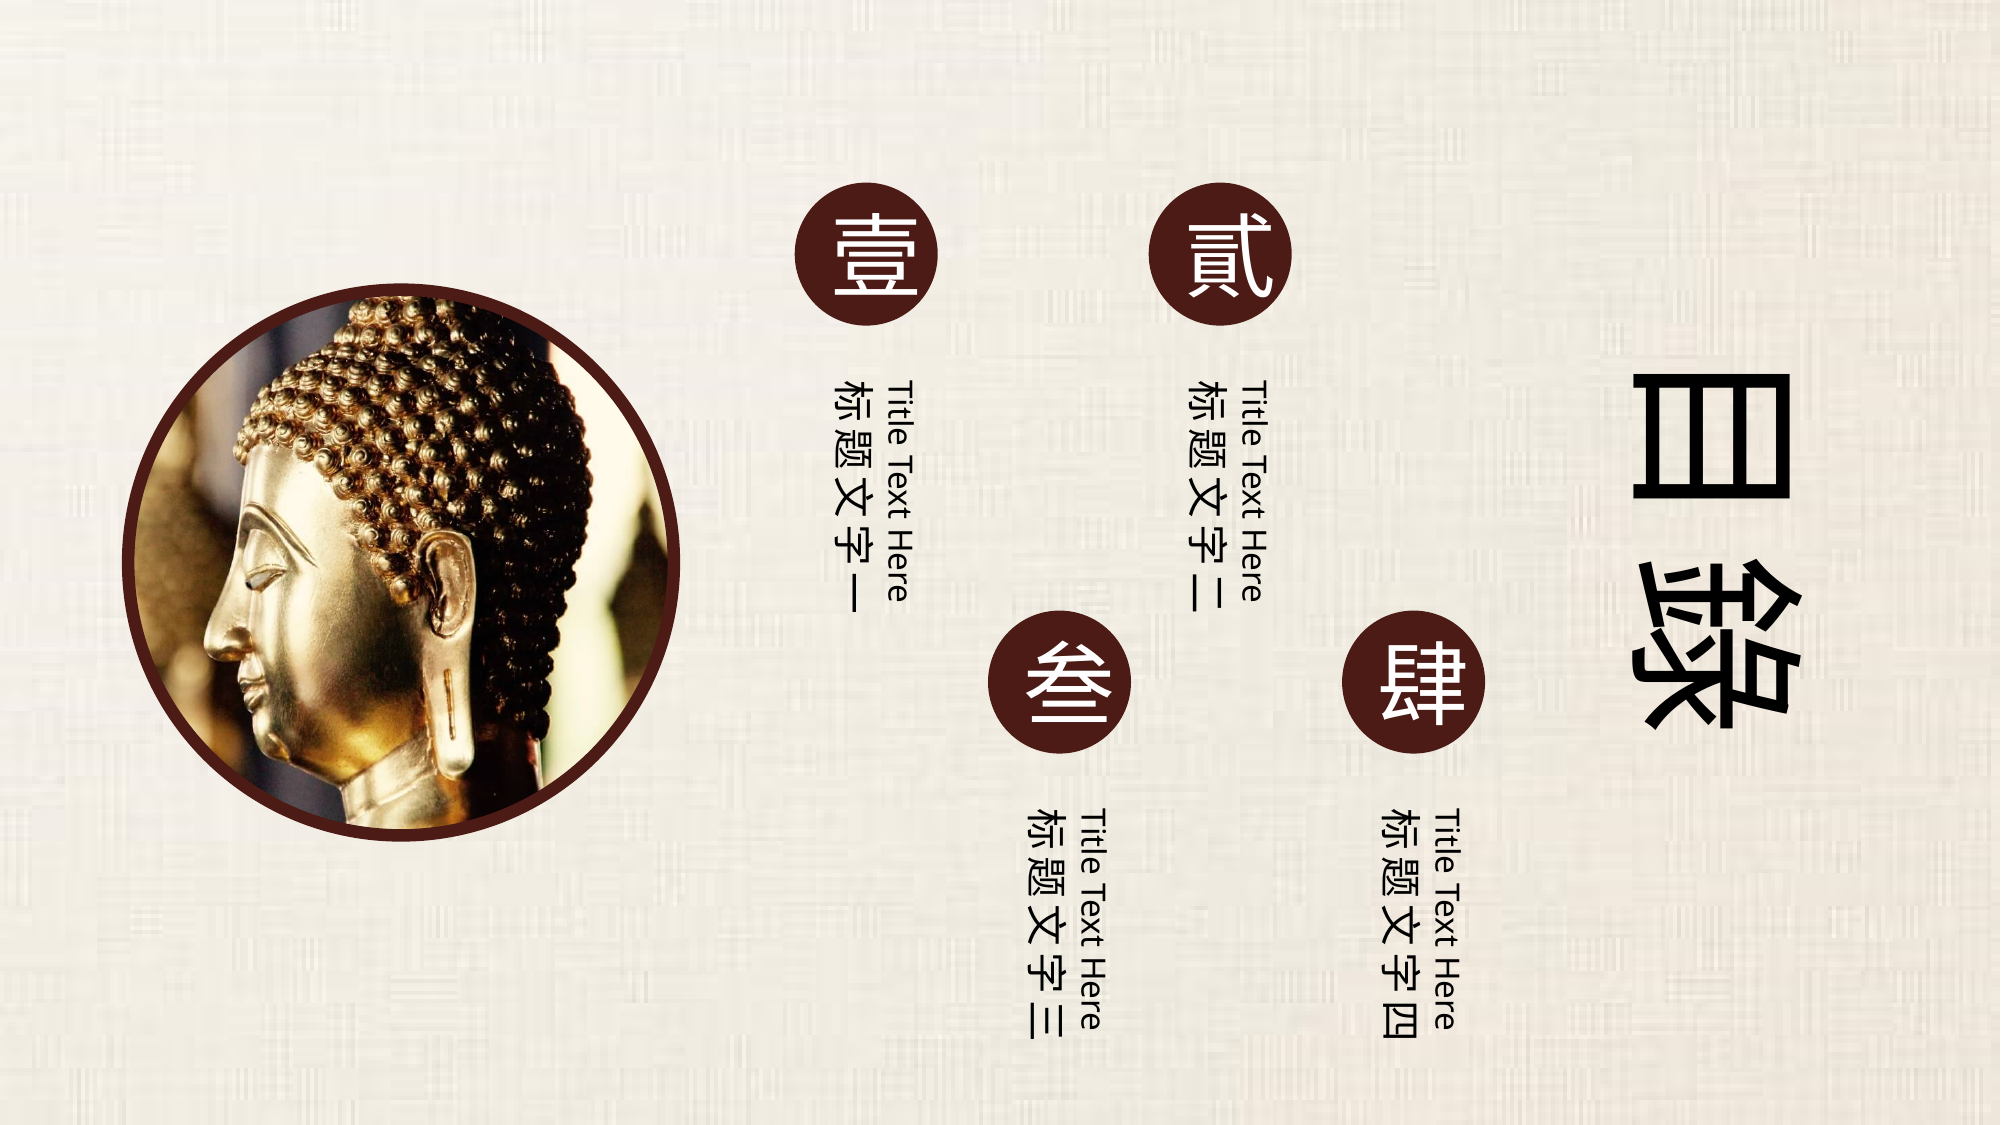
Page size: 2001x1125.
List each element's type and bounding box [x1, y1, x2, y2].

text_box [1342, 610, 1486, 1125]
text_box [794, 182, 938, 700]
text_box [987, 610, 1131, 1125]
picture [0, 0, 2000, 1125]
text_box [1148, 182, 1292, 700]
